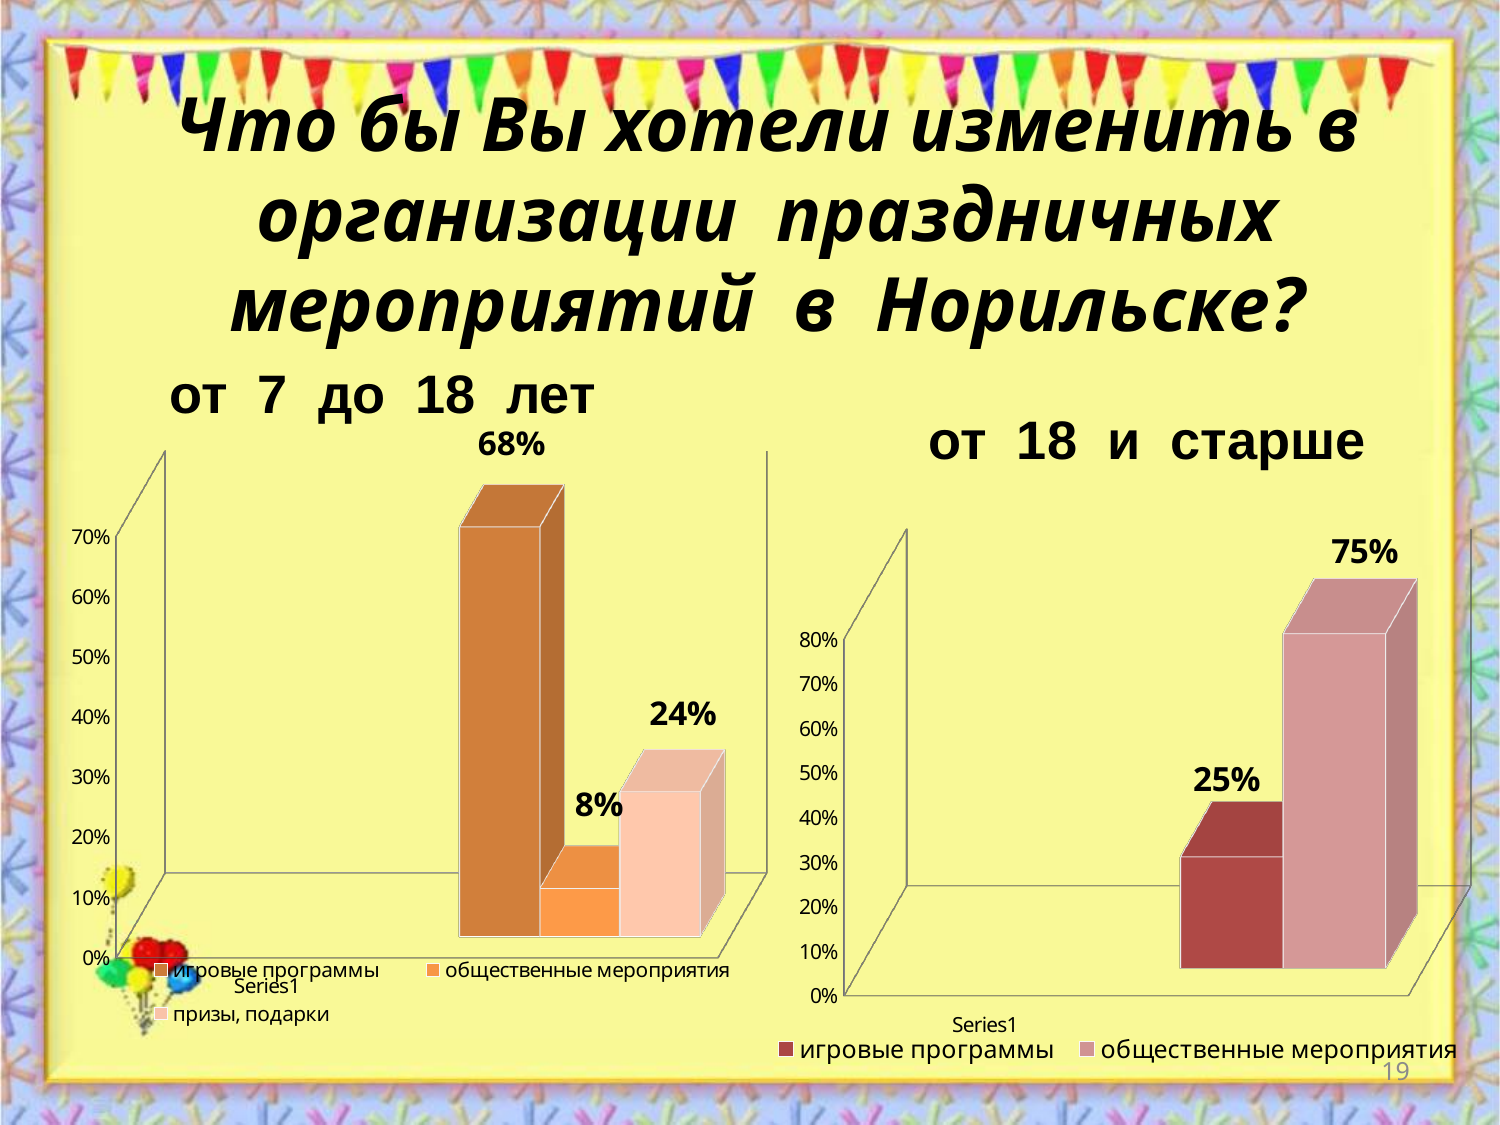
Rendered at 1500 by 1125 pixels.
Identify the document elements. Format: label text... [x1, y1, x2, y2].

chart [34, 421, 1477, 1102]
text_box от 18 и старше [913, 398, 1383, 479]
title Что бы Вы хотели изменить в организации праздничных мероприятий в Норильске? [58, 105, 1477, 317]
text_box от 7 до 18 лет [154, 351, 612, 420]
picture [0, 1, 1500, 1125]
